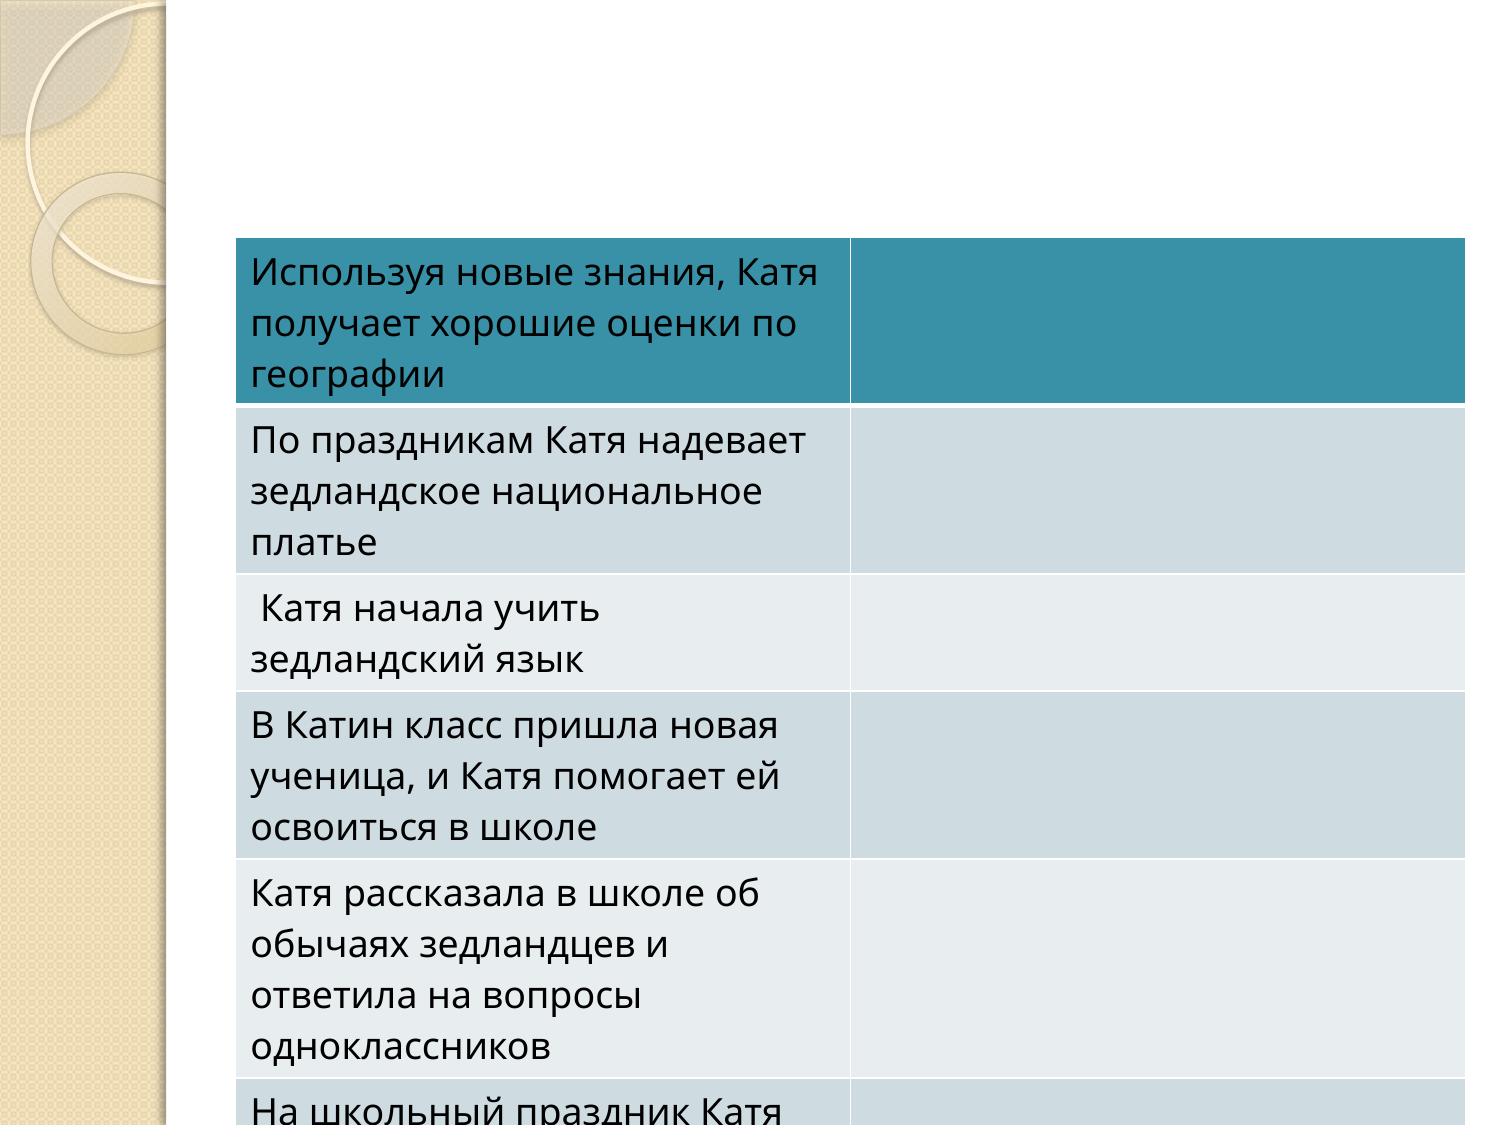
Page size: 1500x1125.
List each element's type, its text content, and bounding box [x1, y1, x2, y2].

table_cell По праздникам Катя надевает зедландское национальное платье [236, 408, 850, 573]
table_cell В Катин класс пришла новая ученица, и Катя помогает ей освоиться в школе [236, 692, 850, 858]
table_cell Катя рассказала в школе об обычаях зедландцев и ответила на вопросы одноклассников [236, 860, 850, 1077]
table_cell [851, 860, 1465, 1077]
table_cell На школьный праздник Катя пришла с букетом цветов [236, 1079, 850, 1125]
table_header [851, 238, 1465, 403]
table_cell Катя начала учить зедландский язык [236, 575, 850, 690]
table_cell [851, 575, 1465, 690]
table_header Используя новые знания, Катя получает хорошие оценки по географии [236, 238, 850, 403]
table_cell [851, 1079, 1465, 1125]
table_cell [851, 408, 1465, 573]
table_cell [851, 692, 1465, 858]
